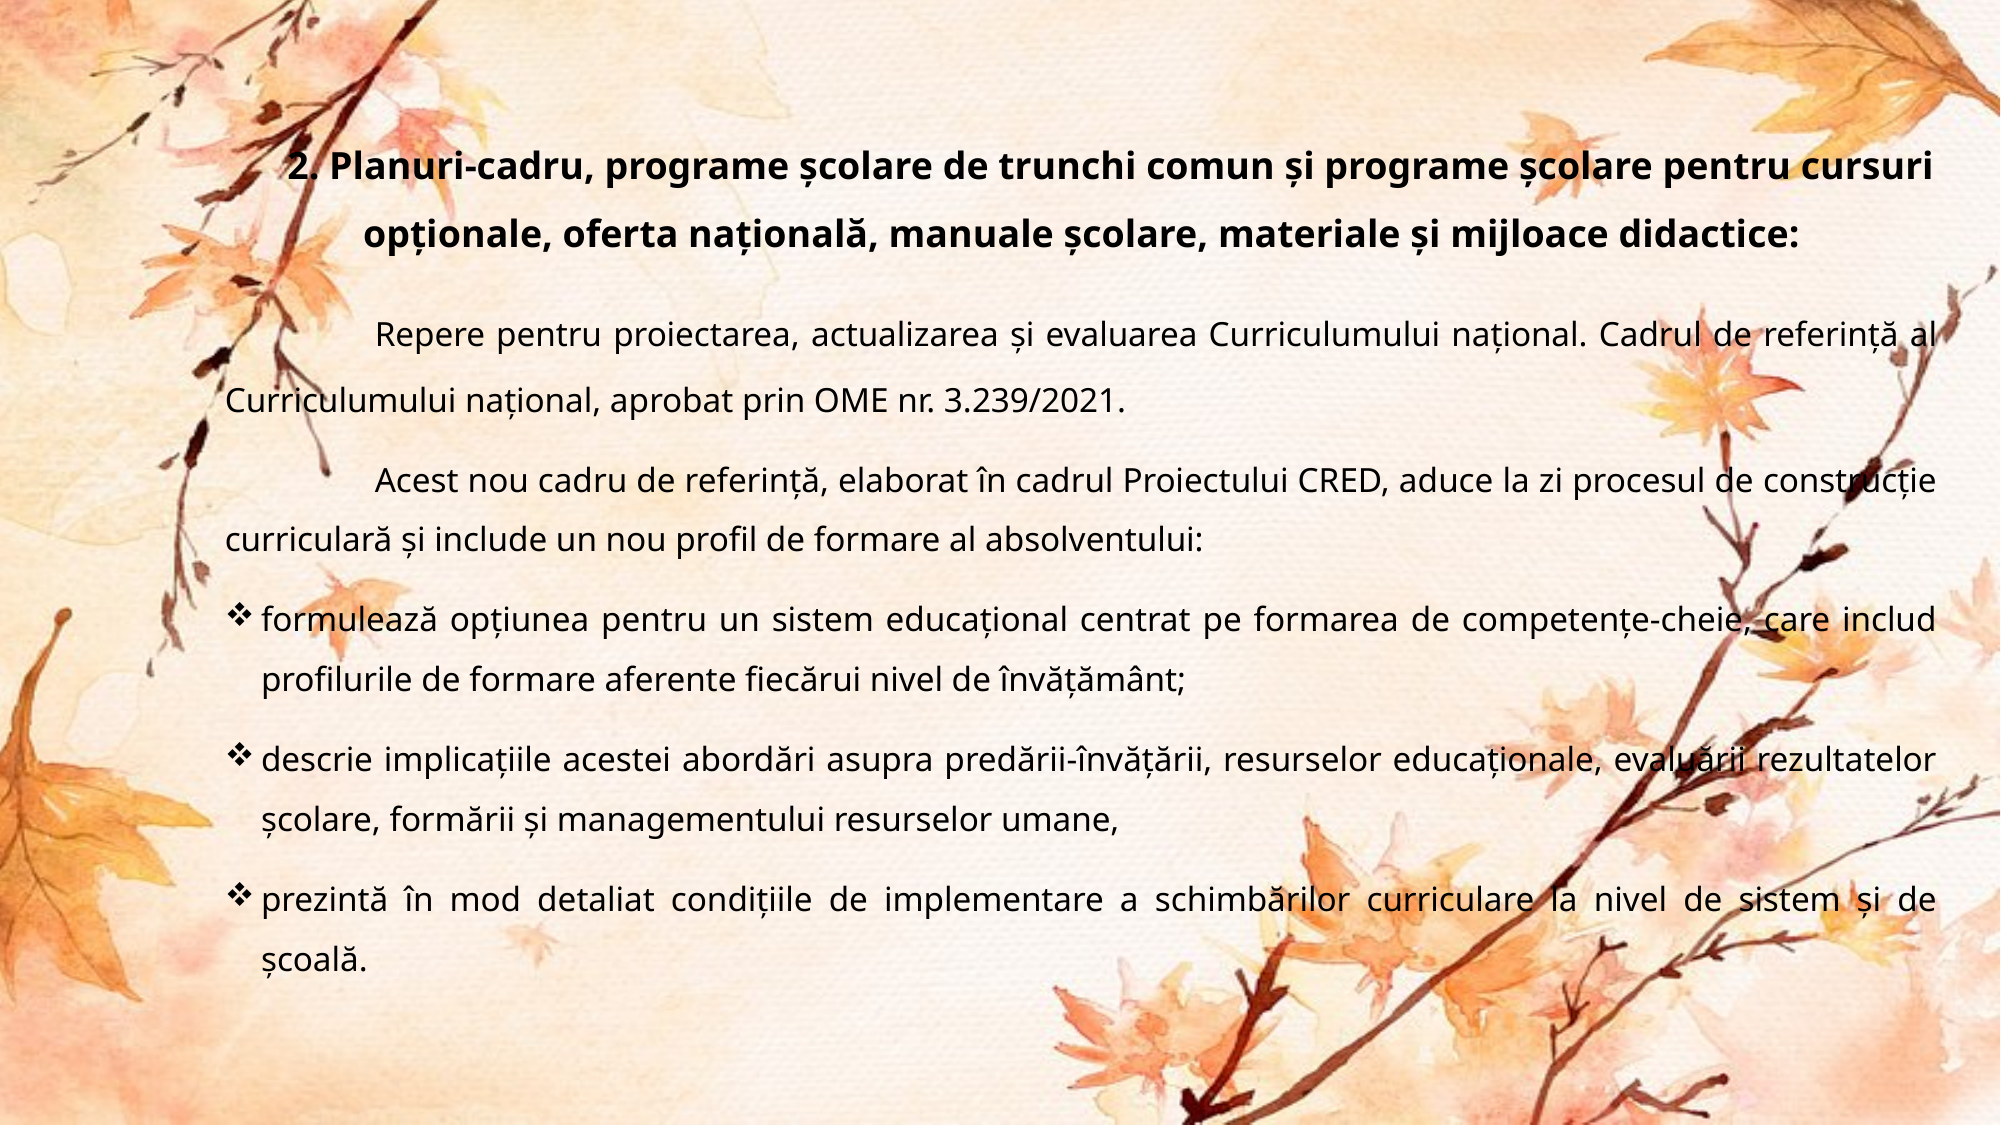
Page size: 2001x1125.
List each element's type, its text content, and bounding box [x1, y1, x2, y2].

picture [0, 0, 2001, 1125]
list 2. Planuri-cadru, programe școlare de trunchi comun și programe școlare pentru cursuri opționale, oferta națională, manuale școlare, materiale și mijloace didactice: Repere pentru proiectarea, actualizarea și evaluarea Curriculumului național. Cadrul de referință al Curriculumului național, aprobat prin OME nr. 3.239/2021. Acest nou cadru de referință, elaborat în cadrul Proiectului CRED, aduce la zi procesul de construcție curriculară și include un nou profil de formare al absolventului: formulează opțiunea pentru un sistem educațional centrat pe formarea de competențe-cheie, care includ profilurile de formare aferente fiecărui nivel de învățământ; descrie implicațiile acestei abordări asupra predării-învățării, resurselor educaționale, evaluării rezultatelor școlare, formării și managementului resurselor umane, prezintă în mod detaliat condițiile de implementare a schimbărilor curriculare la nivel de sistem și de școală. [209, 112, 1955, 1069]
